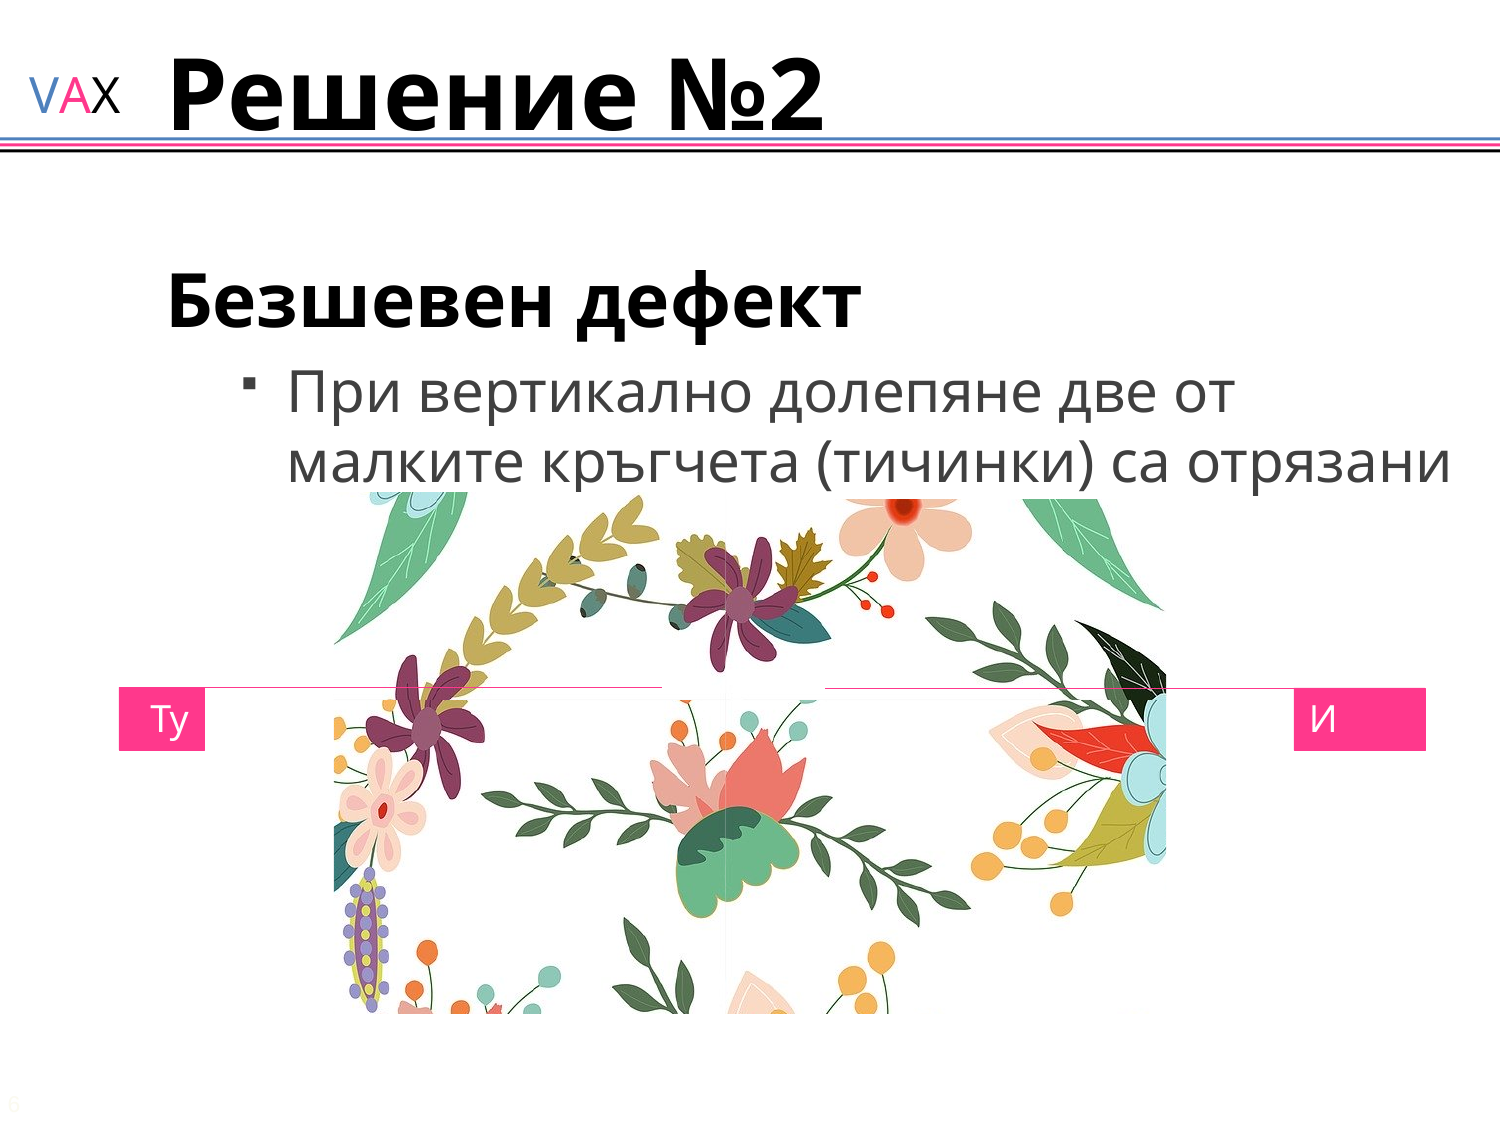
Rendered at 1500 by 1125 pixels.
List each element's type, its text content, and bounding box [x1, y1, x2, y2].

list Безшевен дефект При вертикално долепяне две от малките кръгчета (тичинки) са отрязани [150, 200, 1488, 1113]
title Решение №2 [0, 37, 1500, 144]
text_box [333, 491, 1167, 1014]
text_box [118, 687, 663, 751]
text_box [824, 687, 1426, 751]
